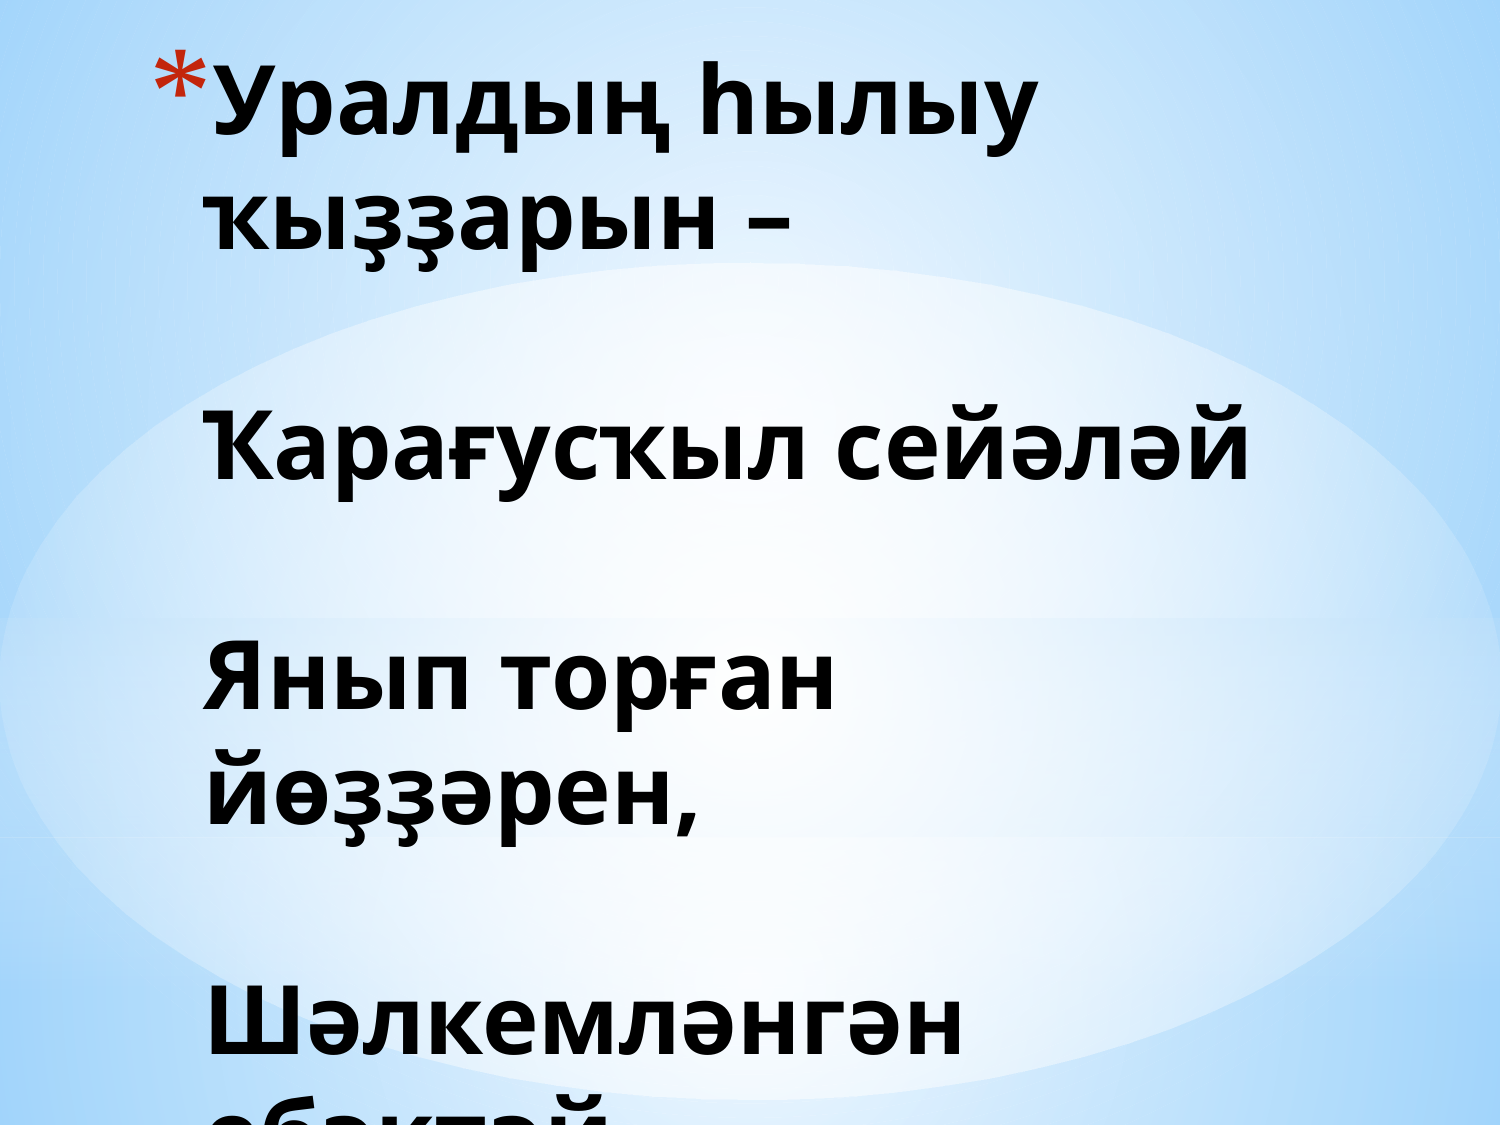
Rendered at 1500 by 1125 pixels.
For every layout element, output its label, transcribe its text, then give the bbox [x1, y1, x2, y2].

title Уралдың һылыу ҡыҙҙарын – Ҡарағусҡыл сейәләй Янып торған йөҙҙәрен, Шәлкемләнгән ебәктәй [135, 30, 1363, 1059]
